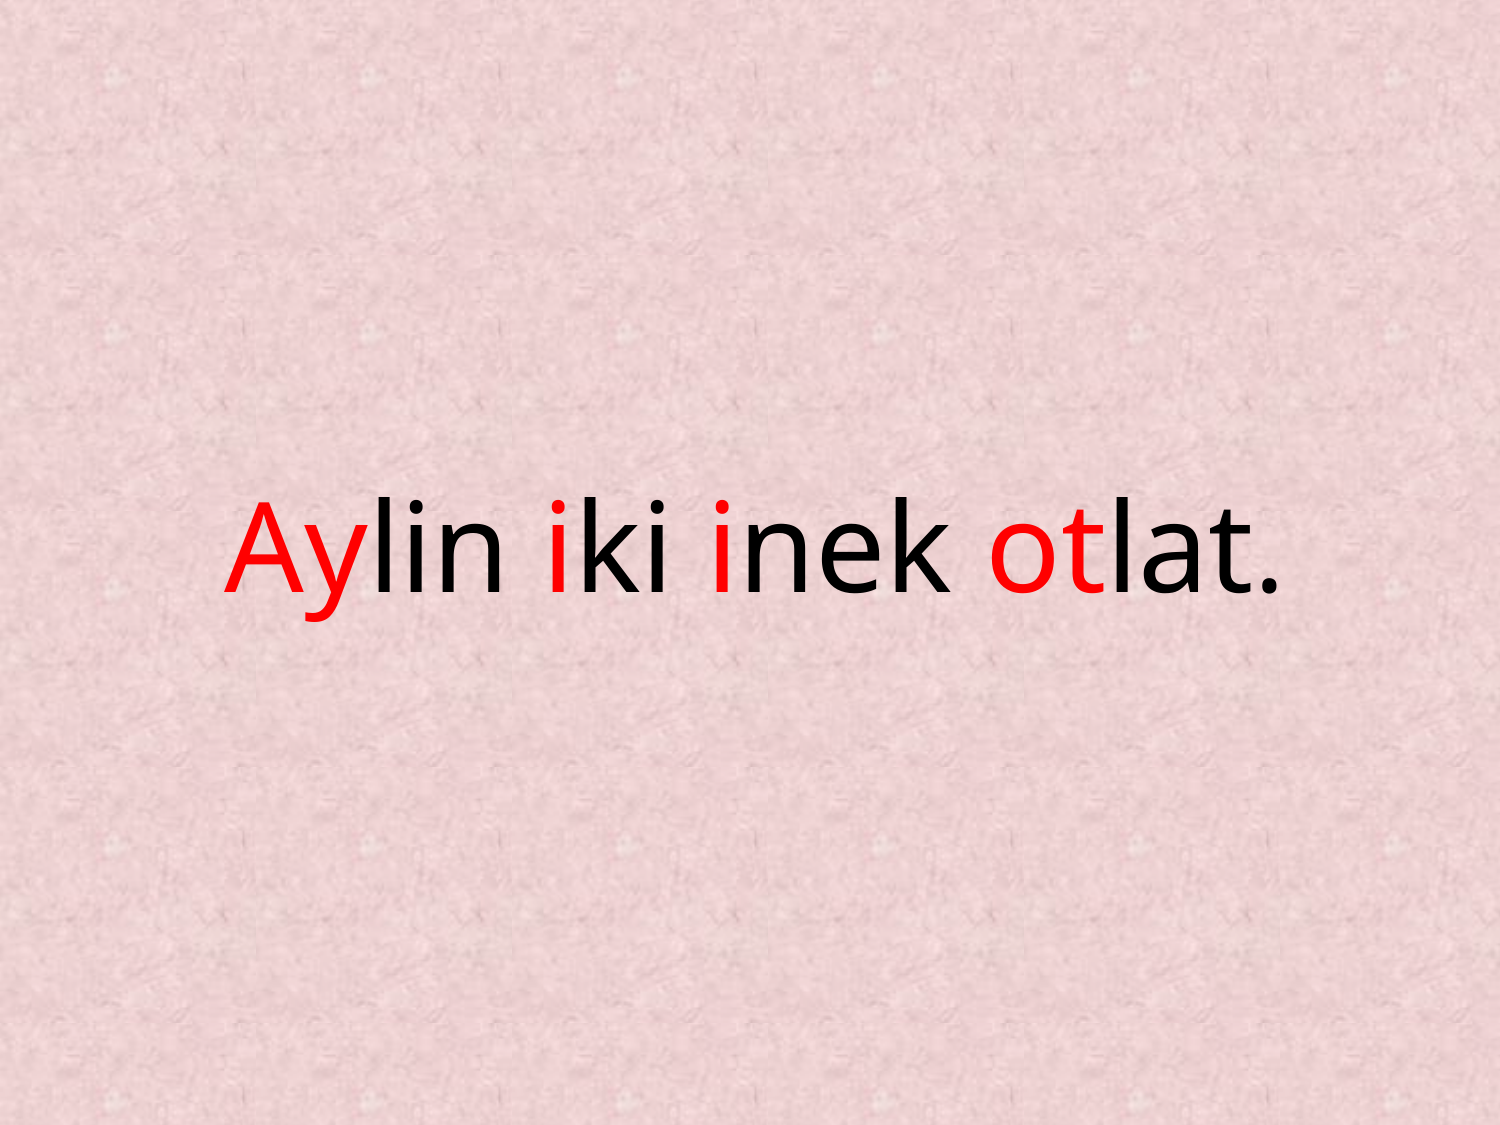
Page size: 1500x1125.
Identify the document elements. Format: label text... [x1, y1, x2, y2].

title Aylin iki inek otlat. [117, 421, 1393, 663]
